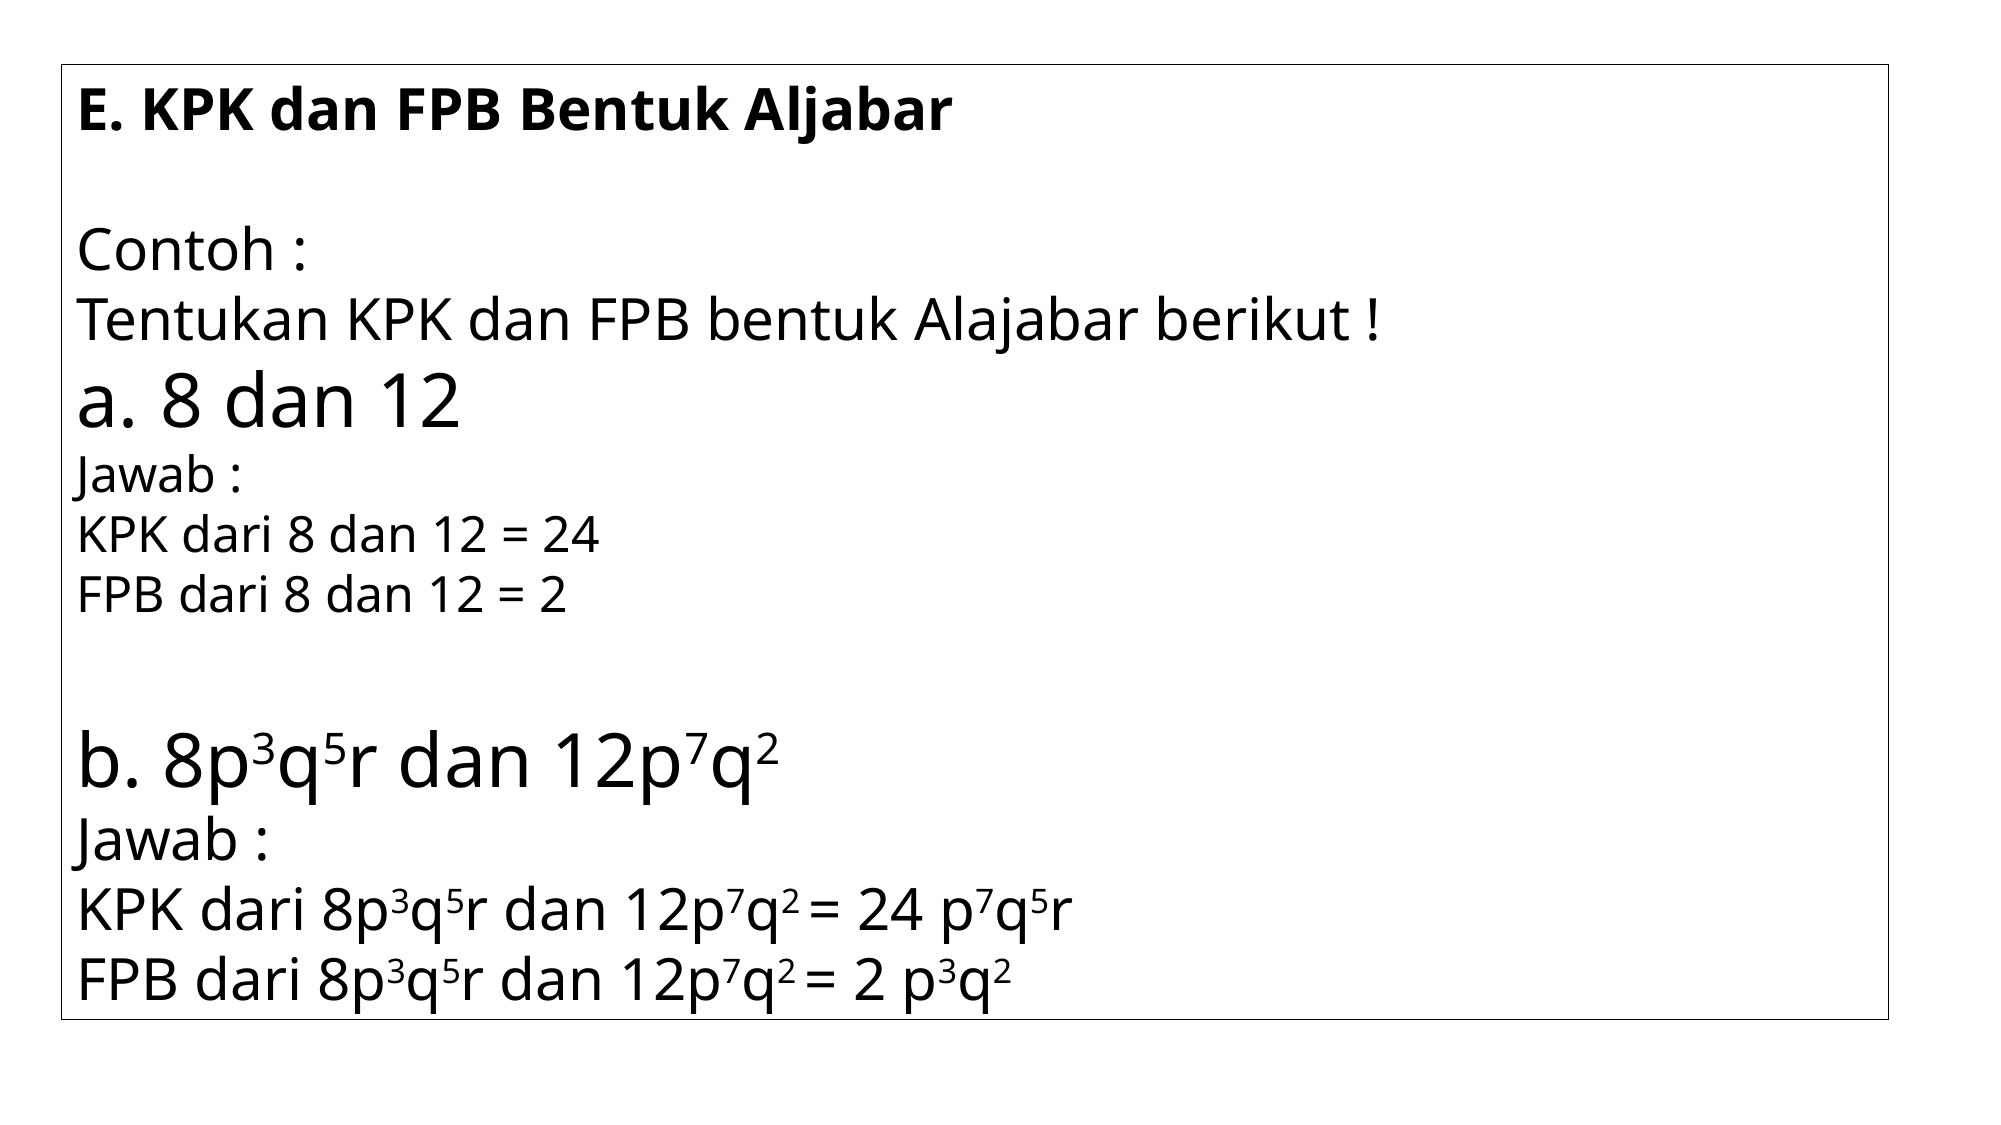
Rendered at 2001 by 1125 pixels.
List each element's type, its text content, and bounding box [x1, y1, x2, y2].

text_box E. KPK dan FPB Bentuk Aljabar Contoh : Tentukan KPK dan FPB bentuk Alajabar berikut ! 8 dan 12 Jawab : KPK dari 8 dan 12 = 24 FPB dari 8 dan 12 = 2 b. 8p3q5r dan 12p7q2 Jawab : KPK dari 8p3q5r dan 12p7q2 = 24 p7q5r FPB dari 8p3q5r dan 12p7q2 = 2 p3q2 [61, 64, 1889, 1020]
